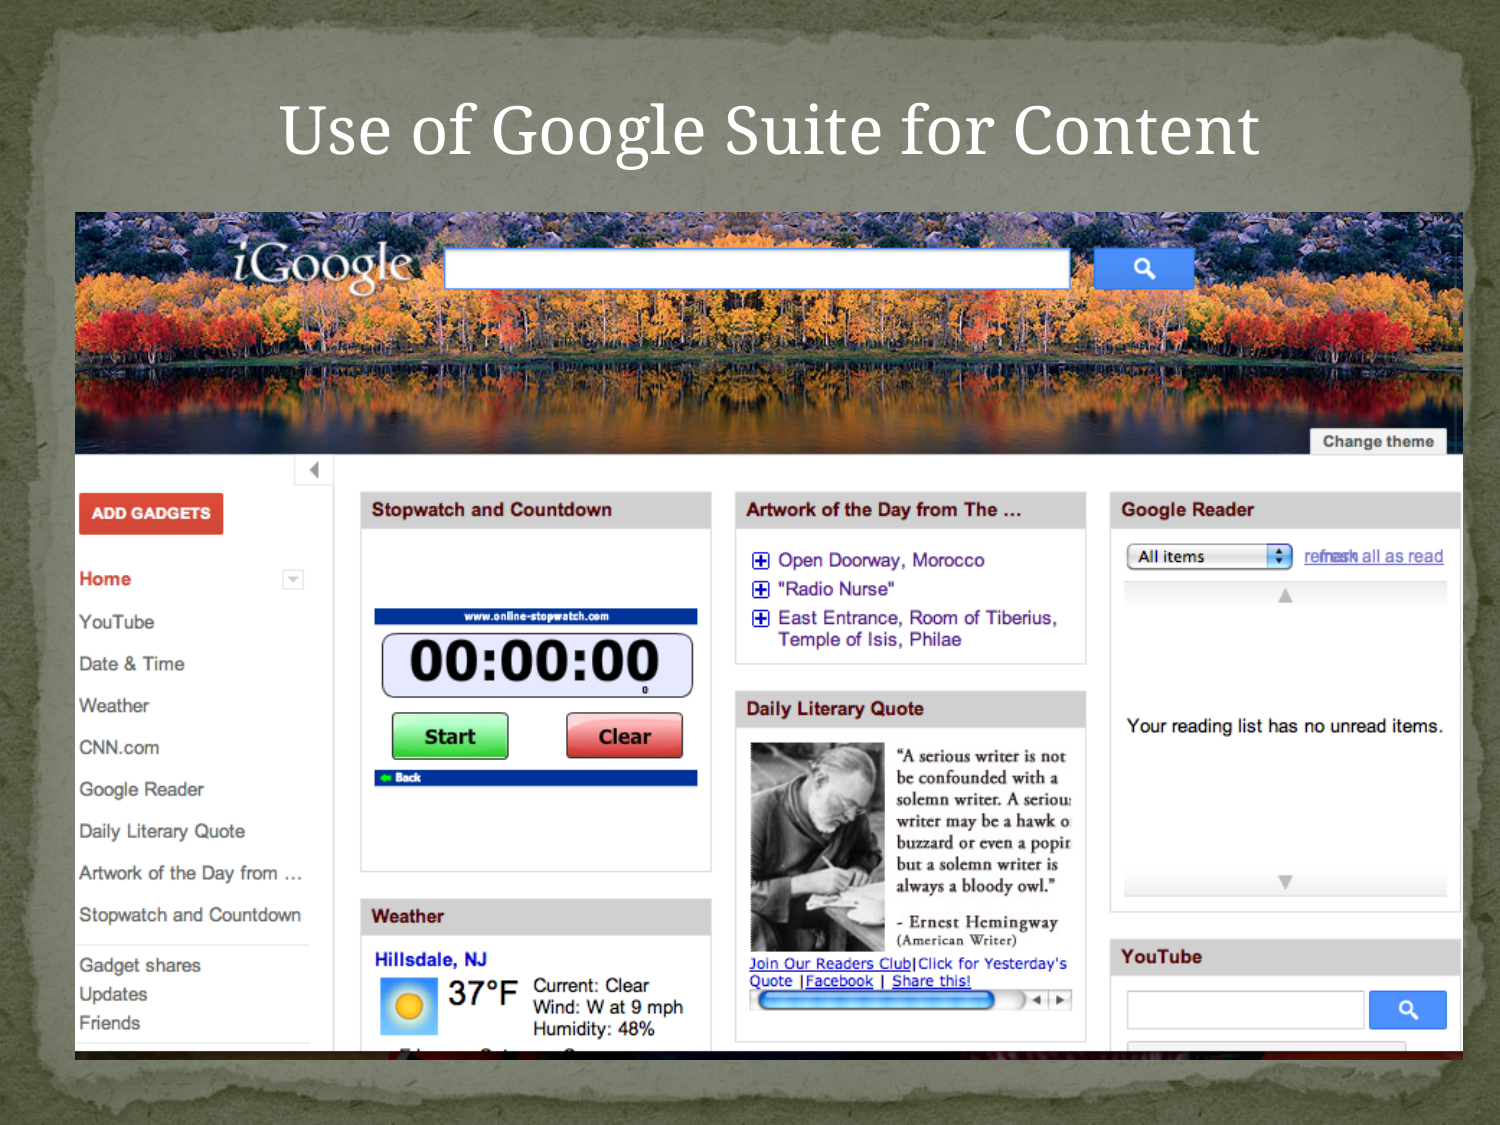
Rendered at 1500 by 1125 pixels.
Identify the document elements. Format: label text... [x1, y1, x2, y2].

picture [75, 212, 1463, 1060]
text_box Use of Google Suite for Content [264, 80, 1277, 176]
